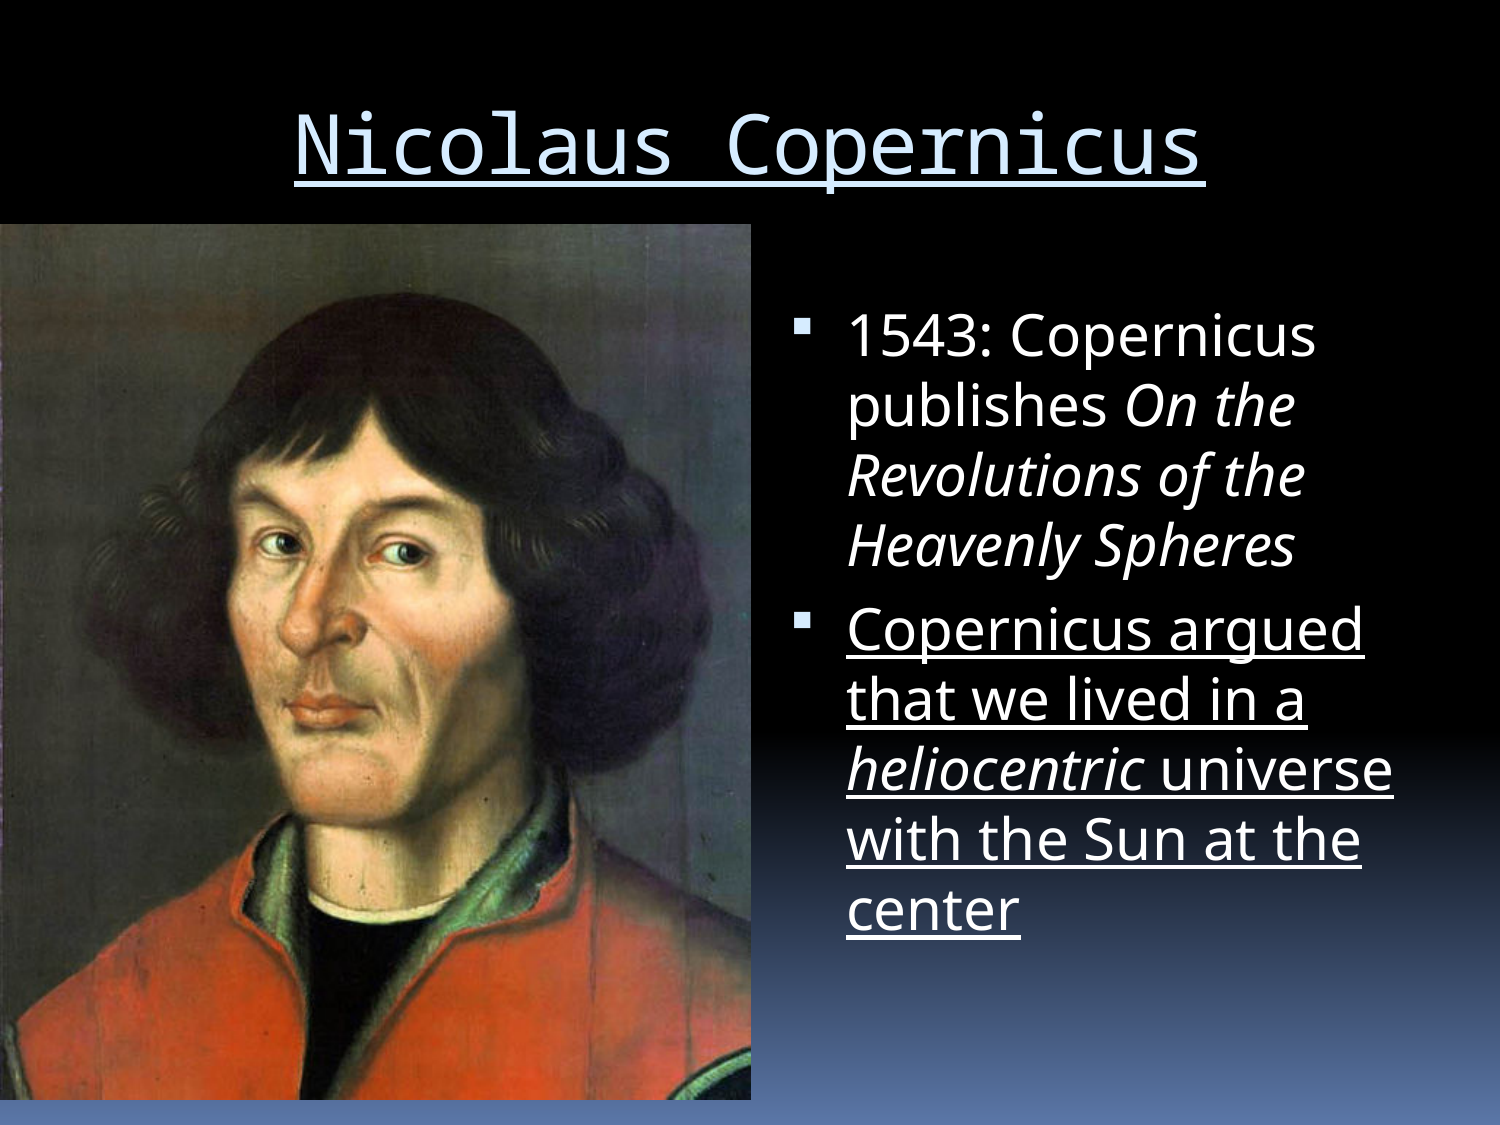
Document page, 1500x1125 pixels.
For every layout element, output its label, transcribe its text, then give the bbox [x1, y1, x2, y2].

title Nicolaus Copernicus [75, 83, 1425, 234]
list 1543: Copernicus publishes On the Revolutions of the Heavenly Spheres Copernicus argued that we lived in a heliocentric universe with the Sun at the center [763, 290, 1427, 1033]
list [0, 224, 752, 1101]
